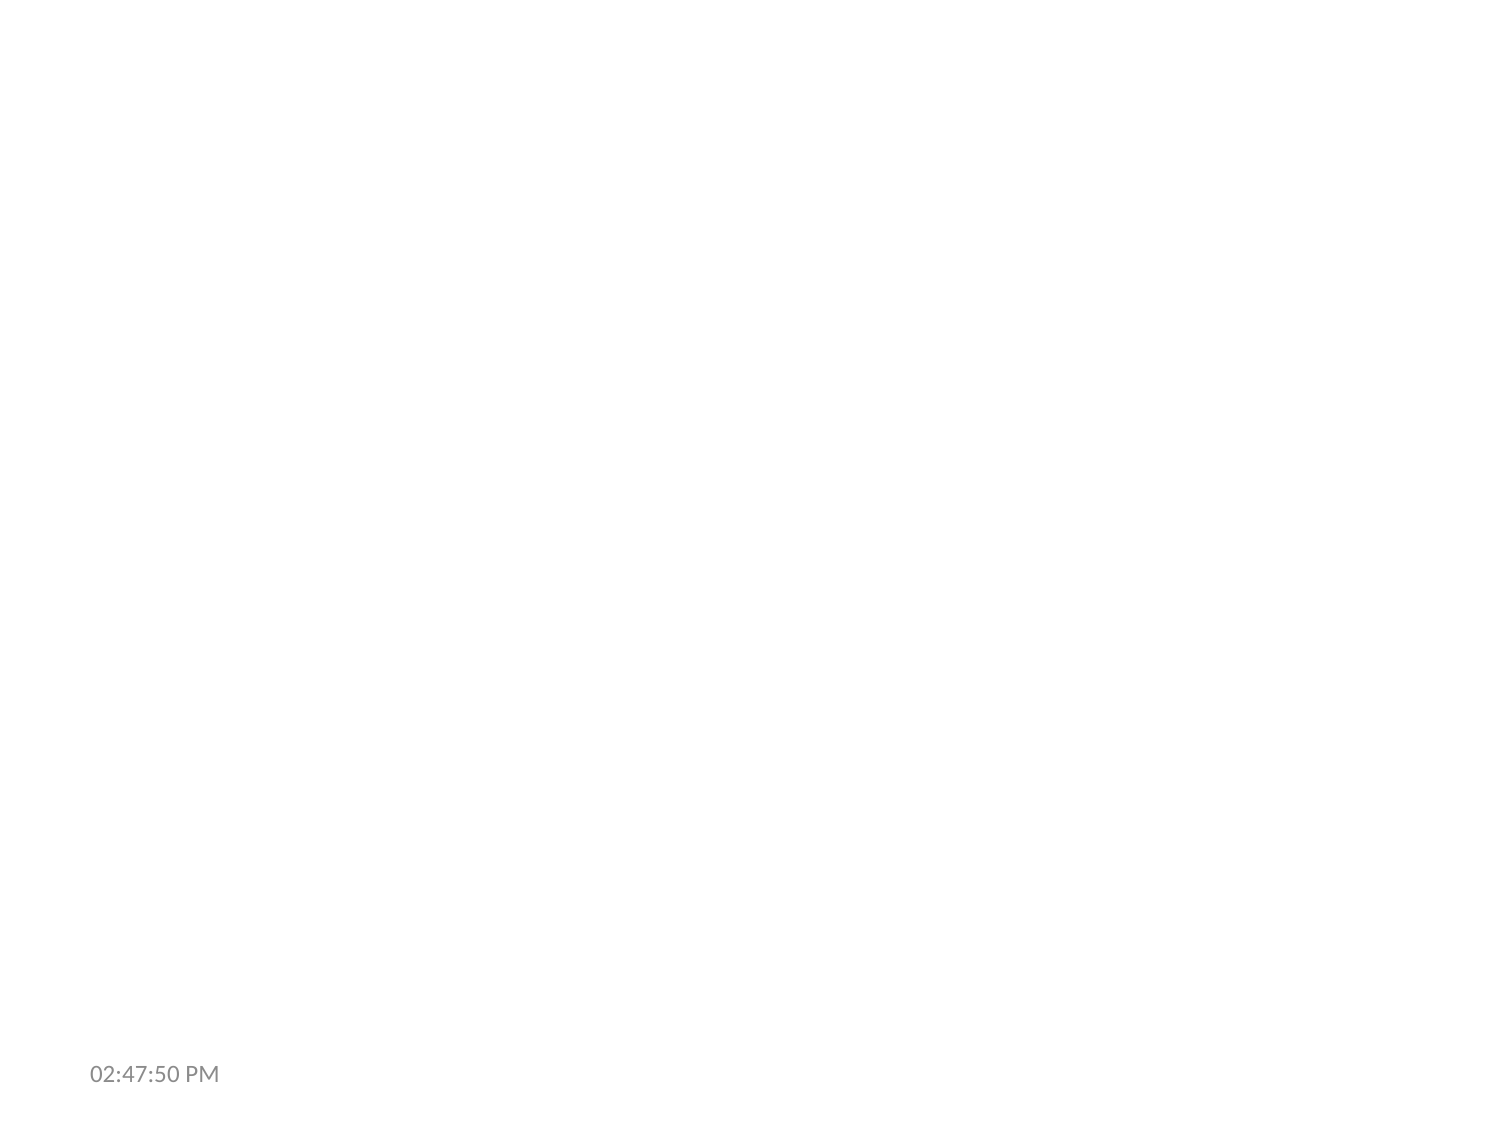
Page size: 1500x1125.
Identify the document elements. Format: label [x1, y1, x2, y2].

slide_number [75, 1042, 425, 1103]
